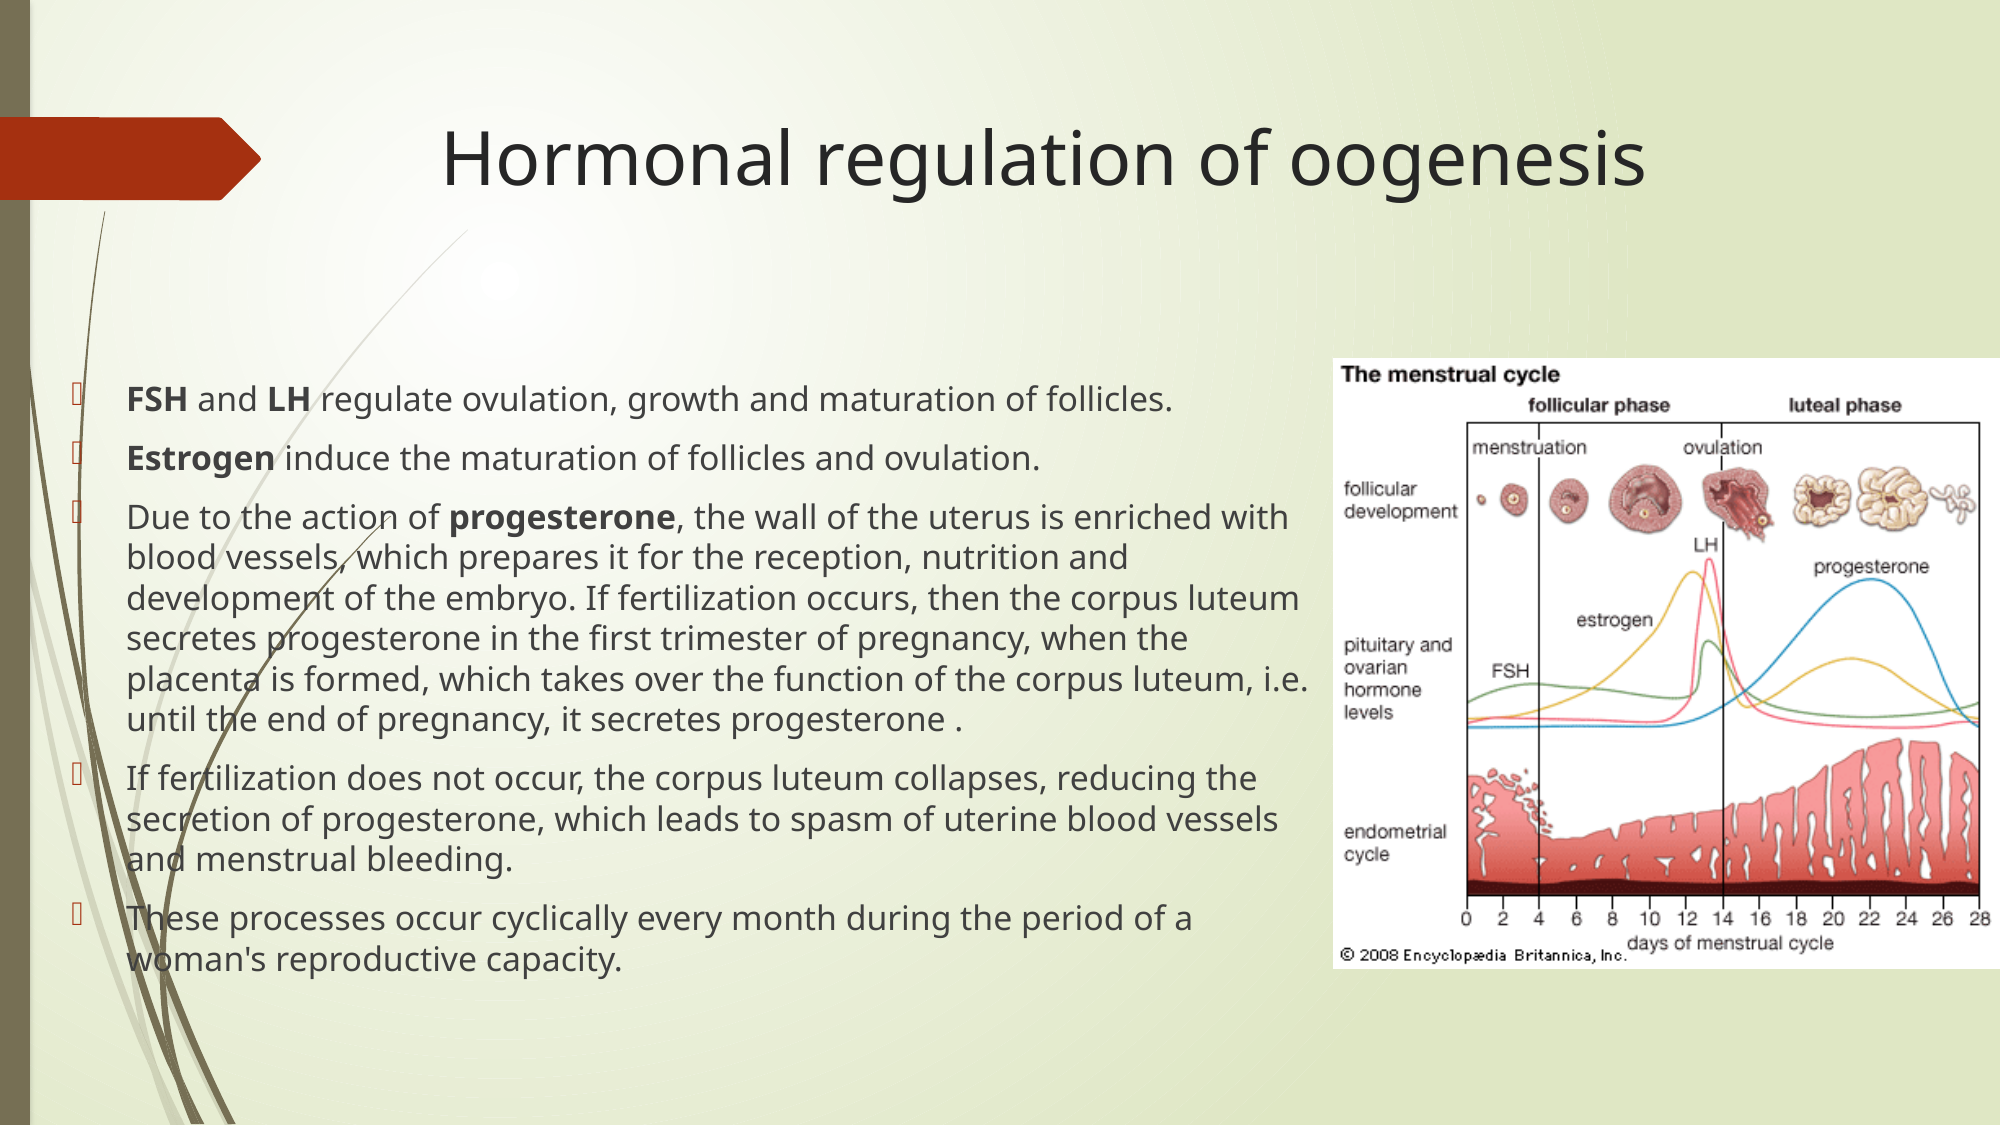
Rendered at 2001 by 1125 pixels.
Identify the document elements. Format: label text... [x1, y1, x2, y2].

picture [1332, 358, 2000, 969]
title Hormonal regulation of oogenesis [425, 102, 1888, 313]
list FSH and LH regulate ovulation, growth and maturation of follicles. Estrogen induce the maturation of follicles and ovulation. Due to the action of progesterone, the wall of the uterus is enriched with blood vessels, which prepares it for the reception, nutrition and development of the embryo. If fertilization occurs, then the corpus luteum secretes progesterone in the first trimester of pregnancy, when the placenta is formed, which takes over the function of the corpus luteum, i.e. until the end of pregnancy, it secretes progesterone . If fertilization does not occur, the corpus luteum collapses, reducing the secretion of progesterone, which leads to spasm of uterine blood vessels and menstrual bleeding. These processes occur cyclically every month during the period of a woman's reproductive capacity. [56, 369, 1334, 990]
